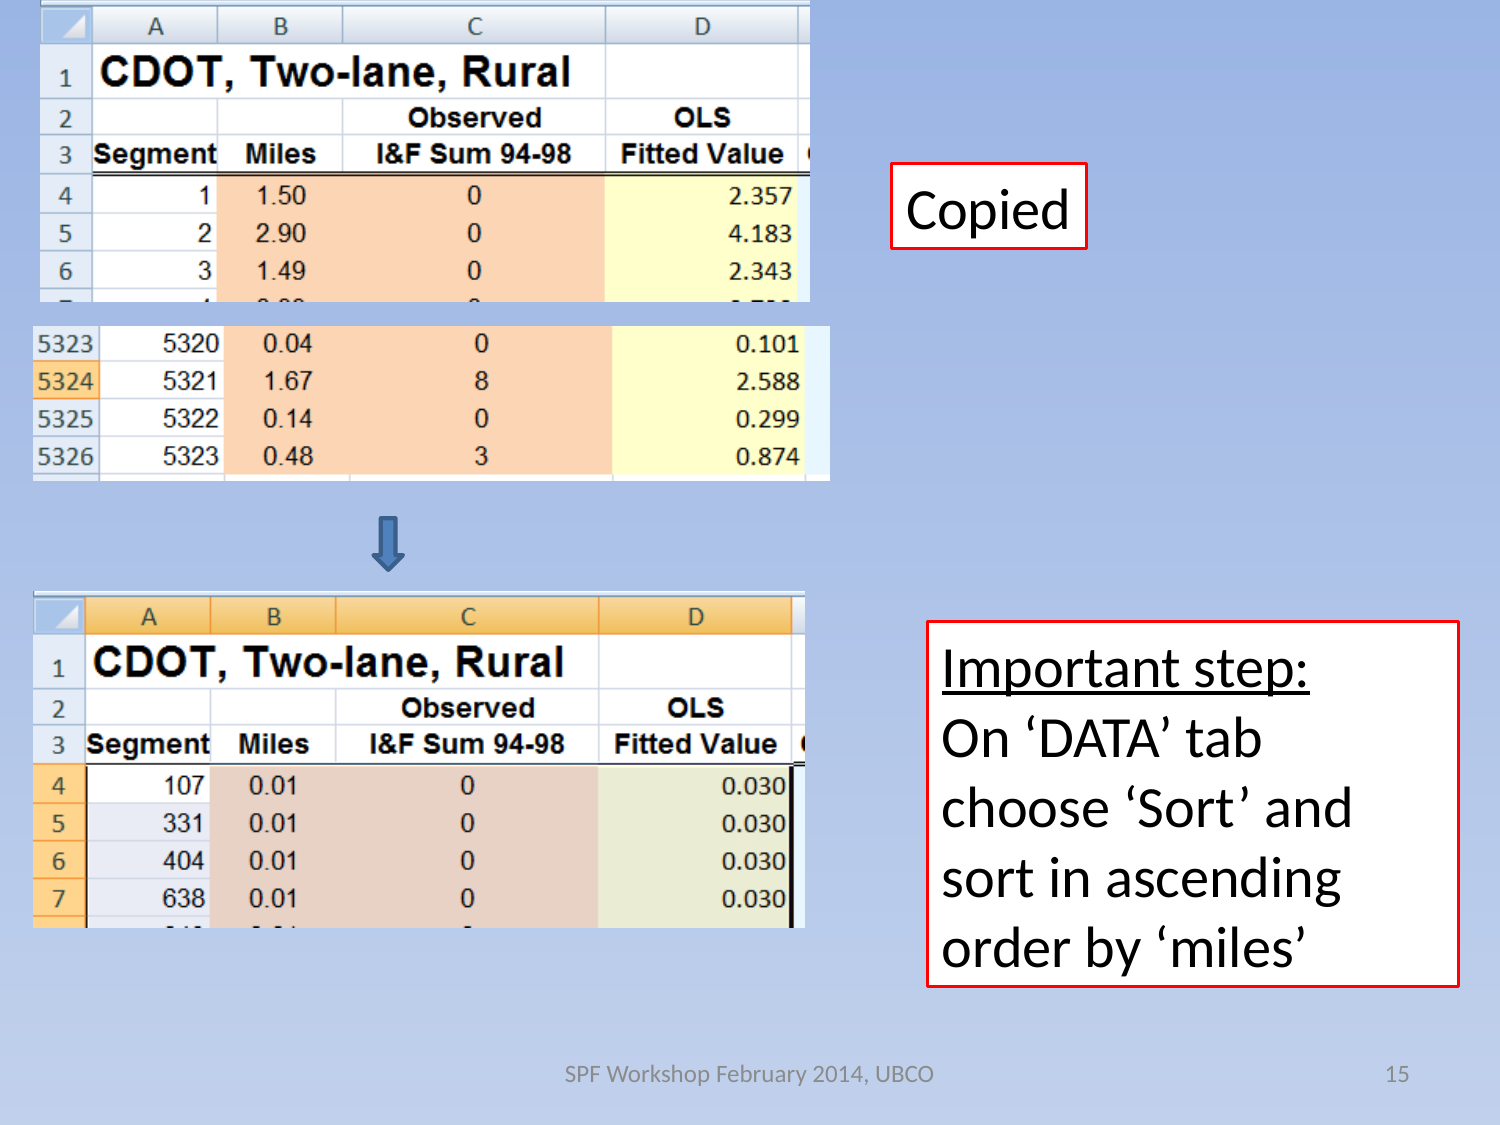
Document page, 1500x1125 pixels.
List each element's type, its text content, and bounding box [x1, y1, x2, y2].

footer SPF Workshop February 2014, UBCO [512, 1042, 988, 1103]
slide_number 15 [1074, 1042, 1425, 1103]
picture [40, 0, 810, 302]
text_box [371, 516, 405, 572]
picture [33, 591, 805, 929]
text_box Copied [891, 163, 1087, 249]
picture [33, 326, 830, 482]
text_box Important step: On ‘DATA’ tab choose ‘Sort’ and sort in ascending order by ‘miles’ [927, 621, 1459, 987]
